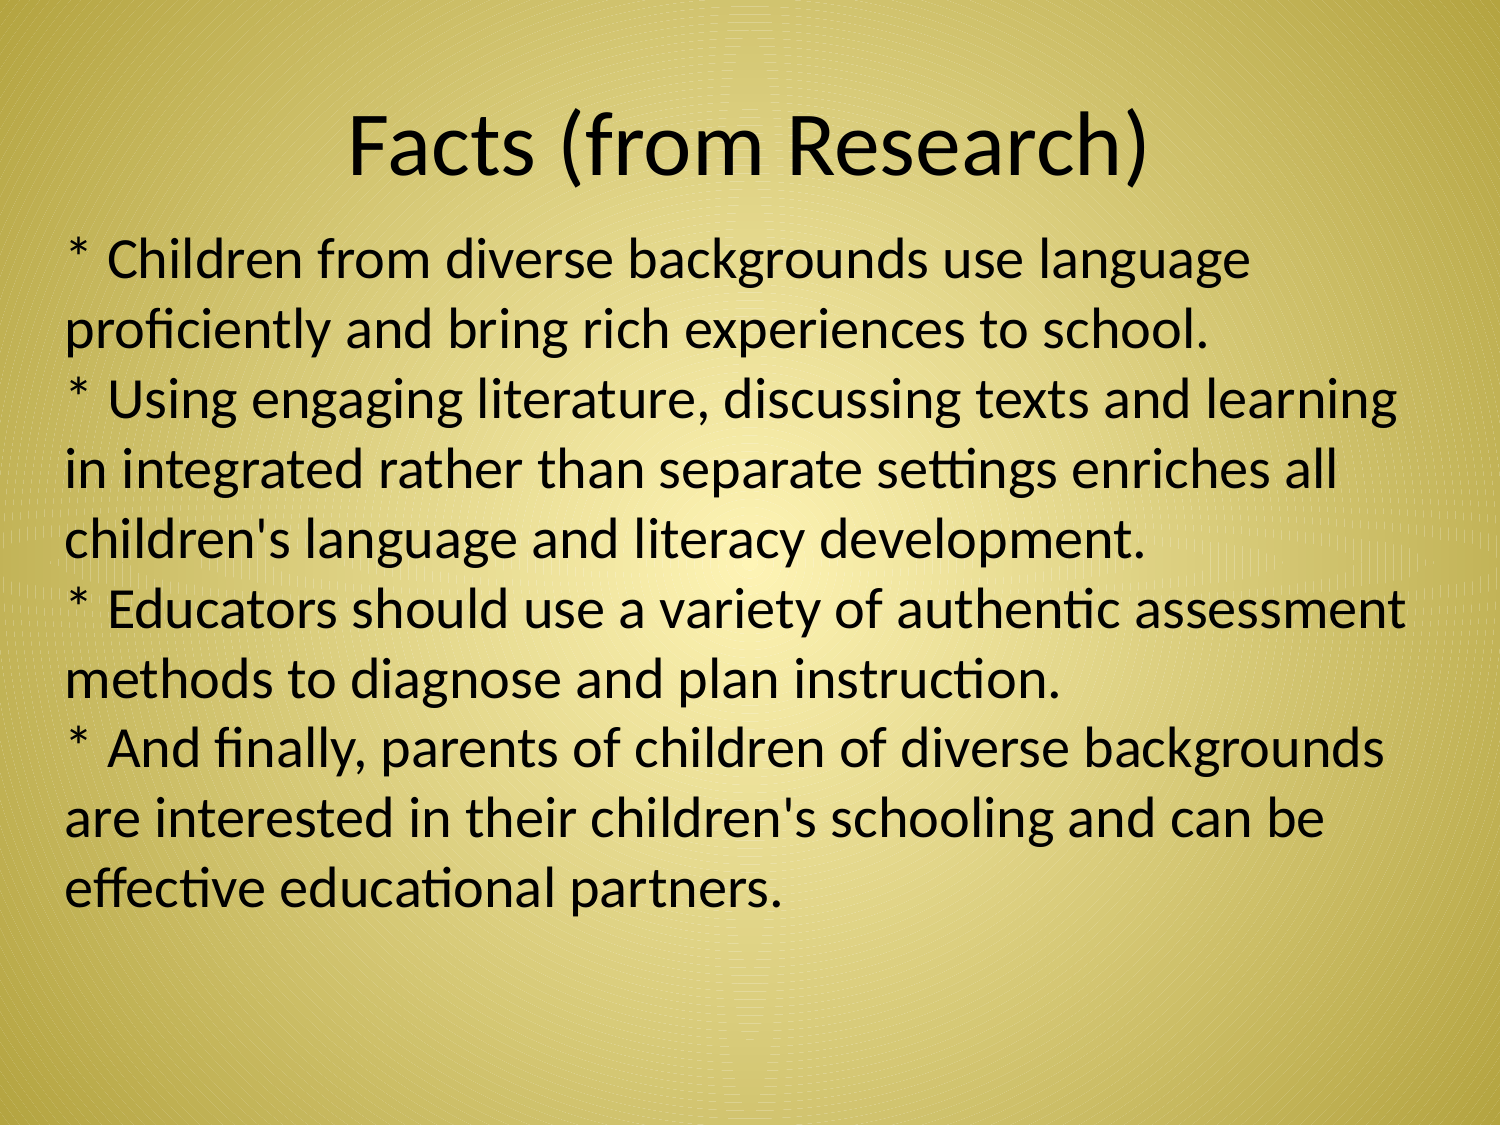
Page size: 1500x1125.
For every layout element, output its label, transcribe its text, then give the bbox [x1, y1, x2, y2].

title Facts (from Research) [75, 45, 1425, 212]
text_box * Children from diverse backgrounds use language proficiently and bring rich experiences to school. * Using engaging literature, discussing texts and learning in integrated rather than separate settings enriches all children's language and literacy development. * Educators should use a variety of authentic assessment methods to diagnose and plan instruction. * And finally, parents of children of diverse backgrounds are interested in their children's schooling and can be effective educational partners. [49, 212, 1463, 927]
